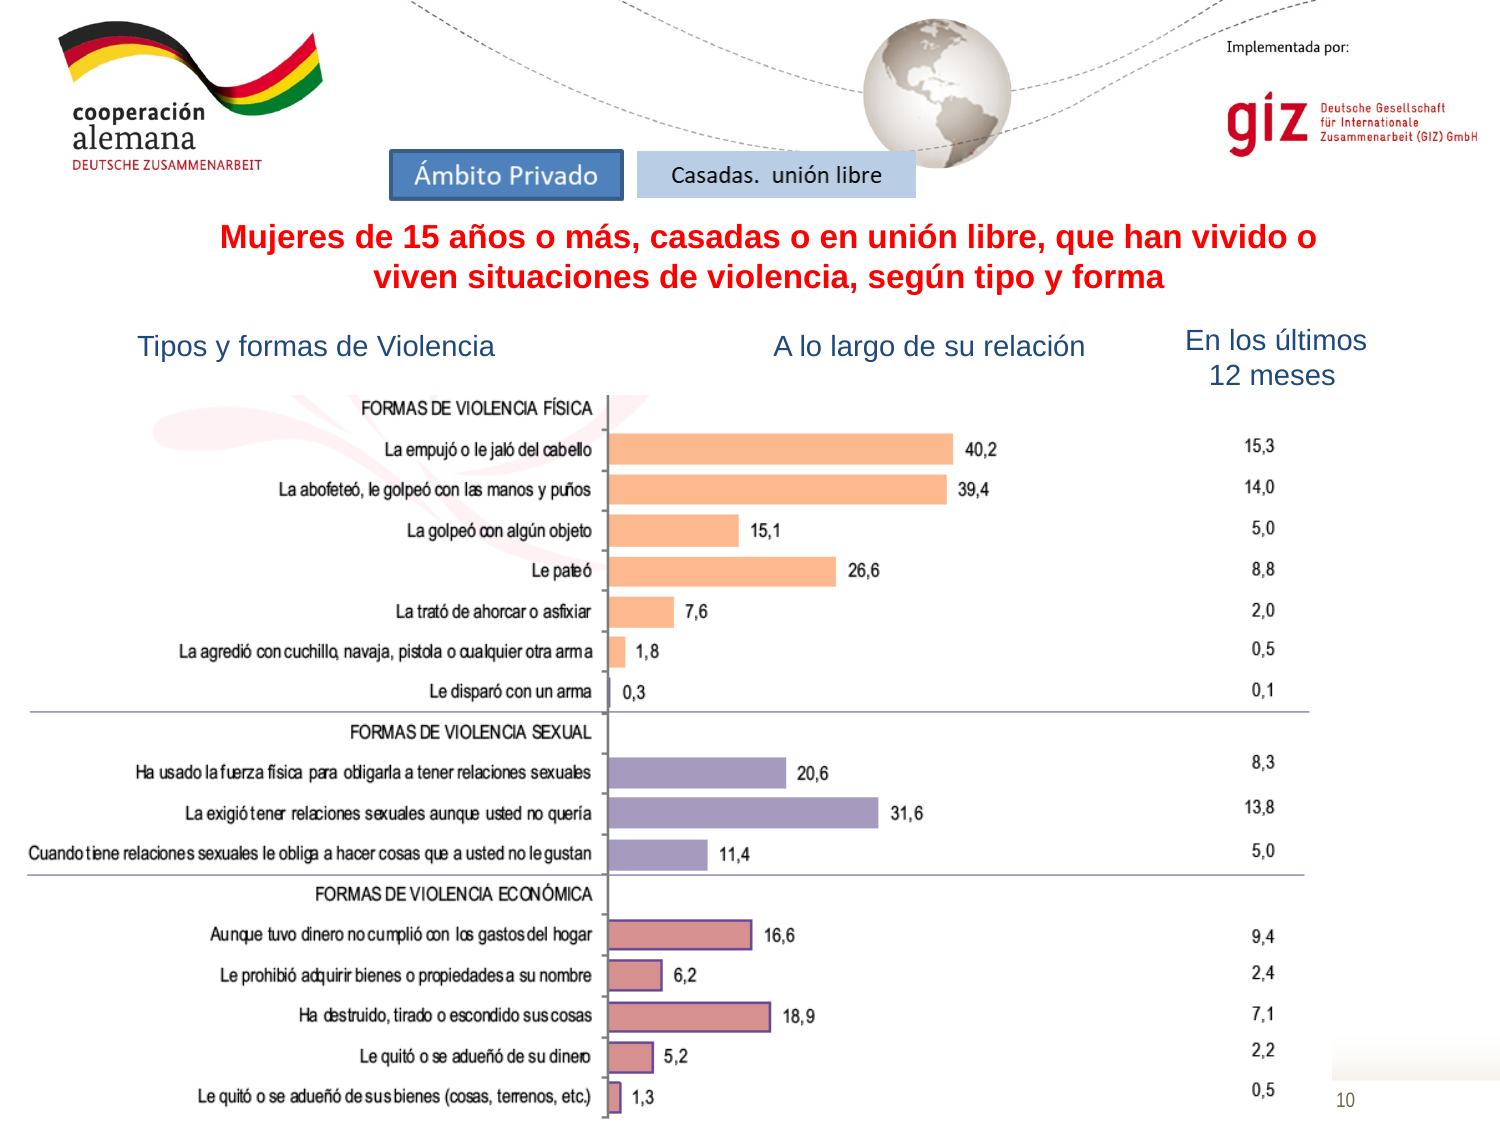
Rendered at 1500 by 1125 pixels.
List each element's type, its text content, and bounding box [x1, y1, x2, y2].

picture [0, 394, 1500, 1125]
text_box En los últimos 12 meses [1157, 313, 1388, 399]
picture [0, 0, 1500, 212]
text_box Mujeres de 15 años o más, casadas o en unión libre, que han vivido o viven situaciones de violencia, según tipo y forma [160, 161, 1379, 319]
text_box Tipos y formas de Violencia A lo largo de su relación [122, 319, 1157, 370]
